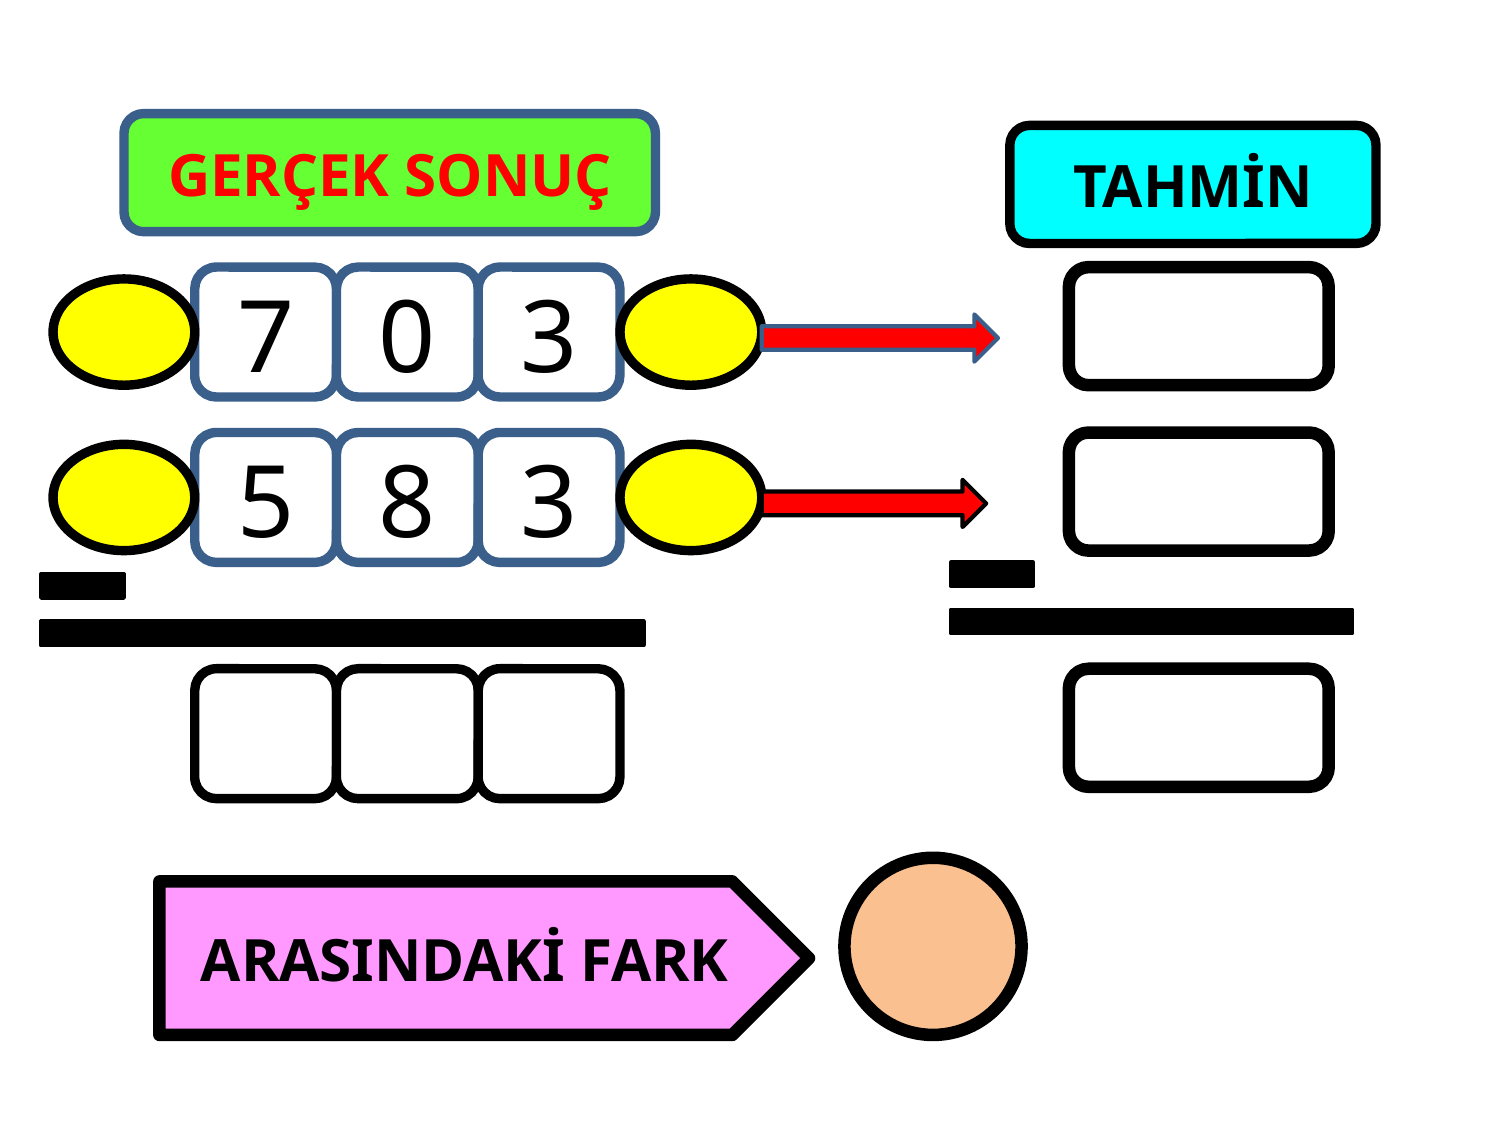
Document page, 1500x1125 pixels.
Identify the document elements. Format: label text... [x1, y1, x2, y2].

text_box [949, 560, 1035, 588]
text_box 0 [334, 264, 478, 400]
text_box [759, 312, 1001, 364]
text_box [617, 276, 764, 388]
text_box 7 [192, 264, 336, 400]
text_box ARASINDAKİ FARK [157, 879, 812, 1038]
text_box [1066, 265, 1331, 388]
text_box 8 [334, 430, 478, 565]
text_box [949, 608, 1354, 635]
text_box [39, 572, 126, 600]
text_box [1066, 666, 1331, 789]
text_box [50, 276, 197, 388]
text_box 3 [476, 264, 623, 400]
text_box [50, 442, 197, 553]
text_box [192, 666, 336, 801]
text_box [759, 477, 989, 529]
text_box [617, 442, 763, 553]
text_box [1066, 430, 1331, 553]
text_box [39, 619, 610, 647]
text_box [476, 666, 623, 801]
text_box GERÇEK SONUÇ [121, 111, 658, 234]
text_box [610, 619, 646, 647]
text_box 3 [476, 430, 623, 565]
text_box 5 [192, 430, 336, 565]
text_box [334, 666, 478, 801]
text_box TAHMİN [1007, 123, 1379, 246]
text_box [842, 855, 1024, 1038]
